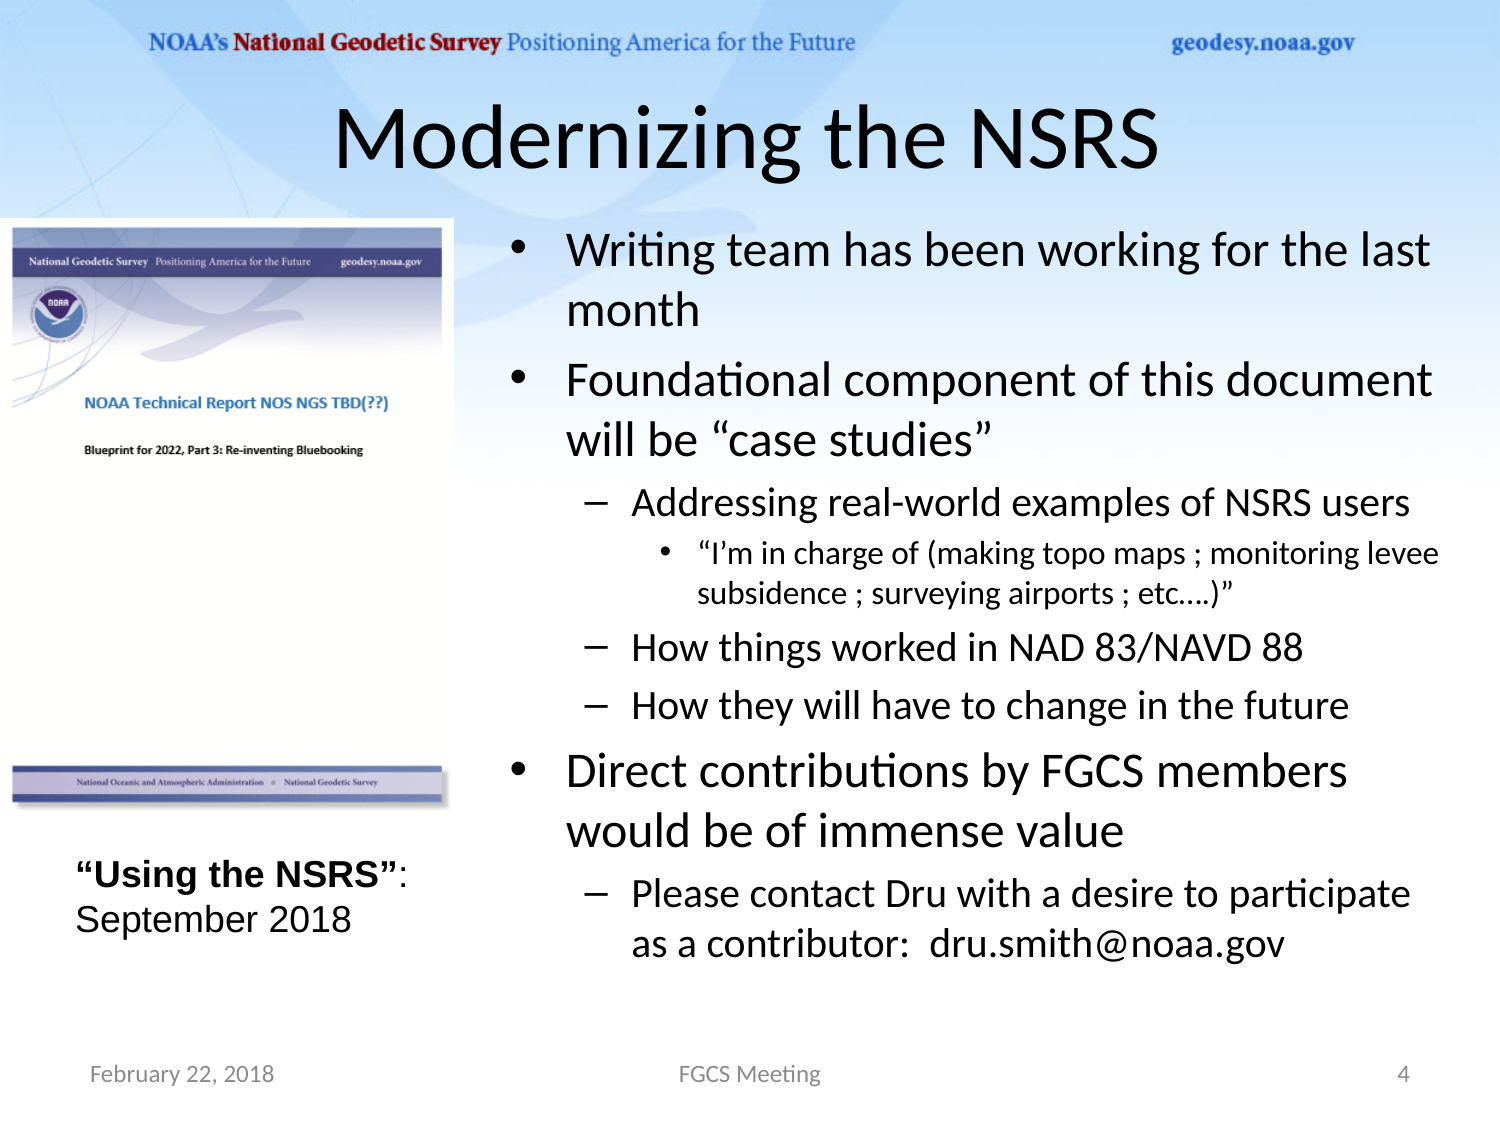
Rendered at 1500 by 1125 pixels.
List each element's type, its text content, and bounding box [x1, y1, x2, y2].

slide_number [75, 1042, 425, 1103]
footer FGCS Meeting [512, 1042, 988, 1103]
text_box “Using the NSRS”: September 2018 [60, 842, 424, 948]
text_box Modernizing the NSRS [69, 69, 1425, 263]
text_box Writing team has been working for the last month Foundational component of this document will be “case studies” Addressing real-world examples of NSRS users “I’m in charge of (making topo maps ; monitoring levee subsidence ; surveying airports ; etc….)” How things worked in NAD 83/NAVD 88 How they will have to change in the future Direct contributions by FGCS members would be of immense value Please contact Dru with a desire to participate as a contributor: dru.smith@noaa.gov [494, 209, 1456, 952]
picture [0, 0, 1500, 1125]
slide_number 4 [1074, 1042, 1425, 1103]
